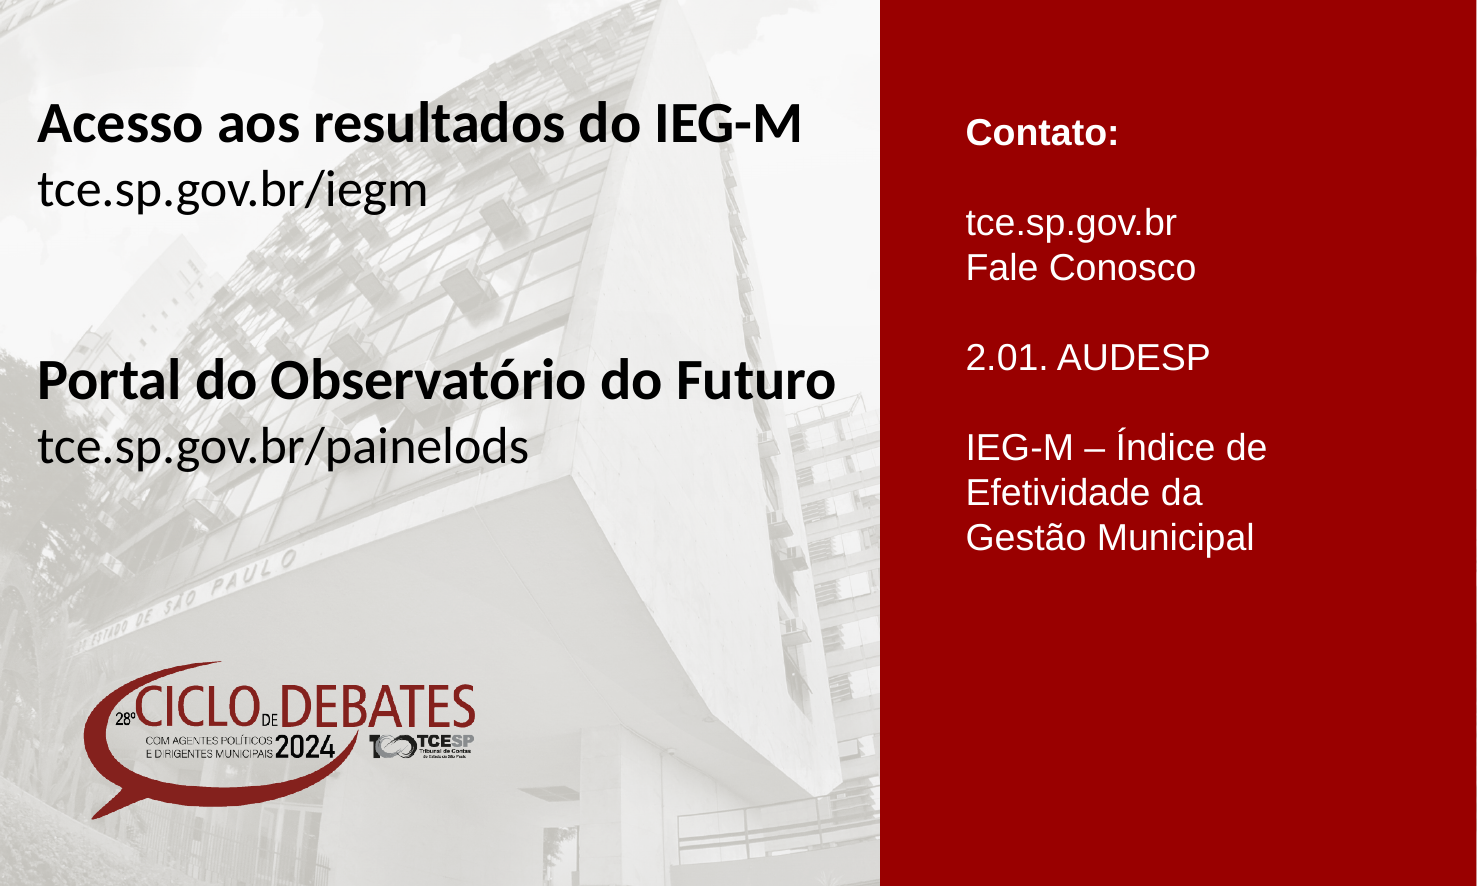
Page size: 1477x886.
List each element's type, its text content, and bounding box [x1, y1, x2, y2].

picture [0, 608, 608, 879]
text_box Contato: tce.sp.gov.br Fale Conosco 2.01. AUDESP IEG-M – Índice de Efetividade da Gestão Municipal [950, 100, 1377, 566]
text_box Acesso aos resultados do IEG-M tce.sp.gov.br/iegm Portal do Observatório do Futuro tce.sp.gov.br/painelods [22, 76, 853, 482]
